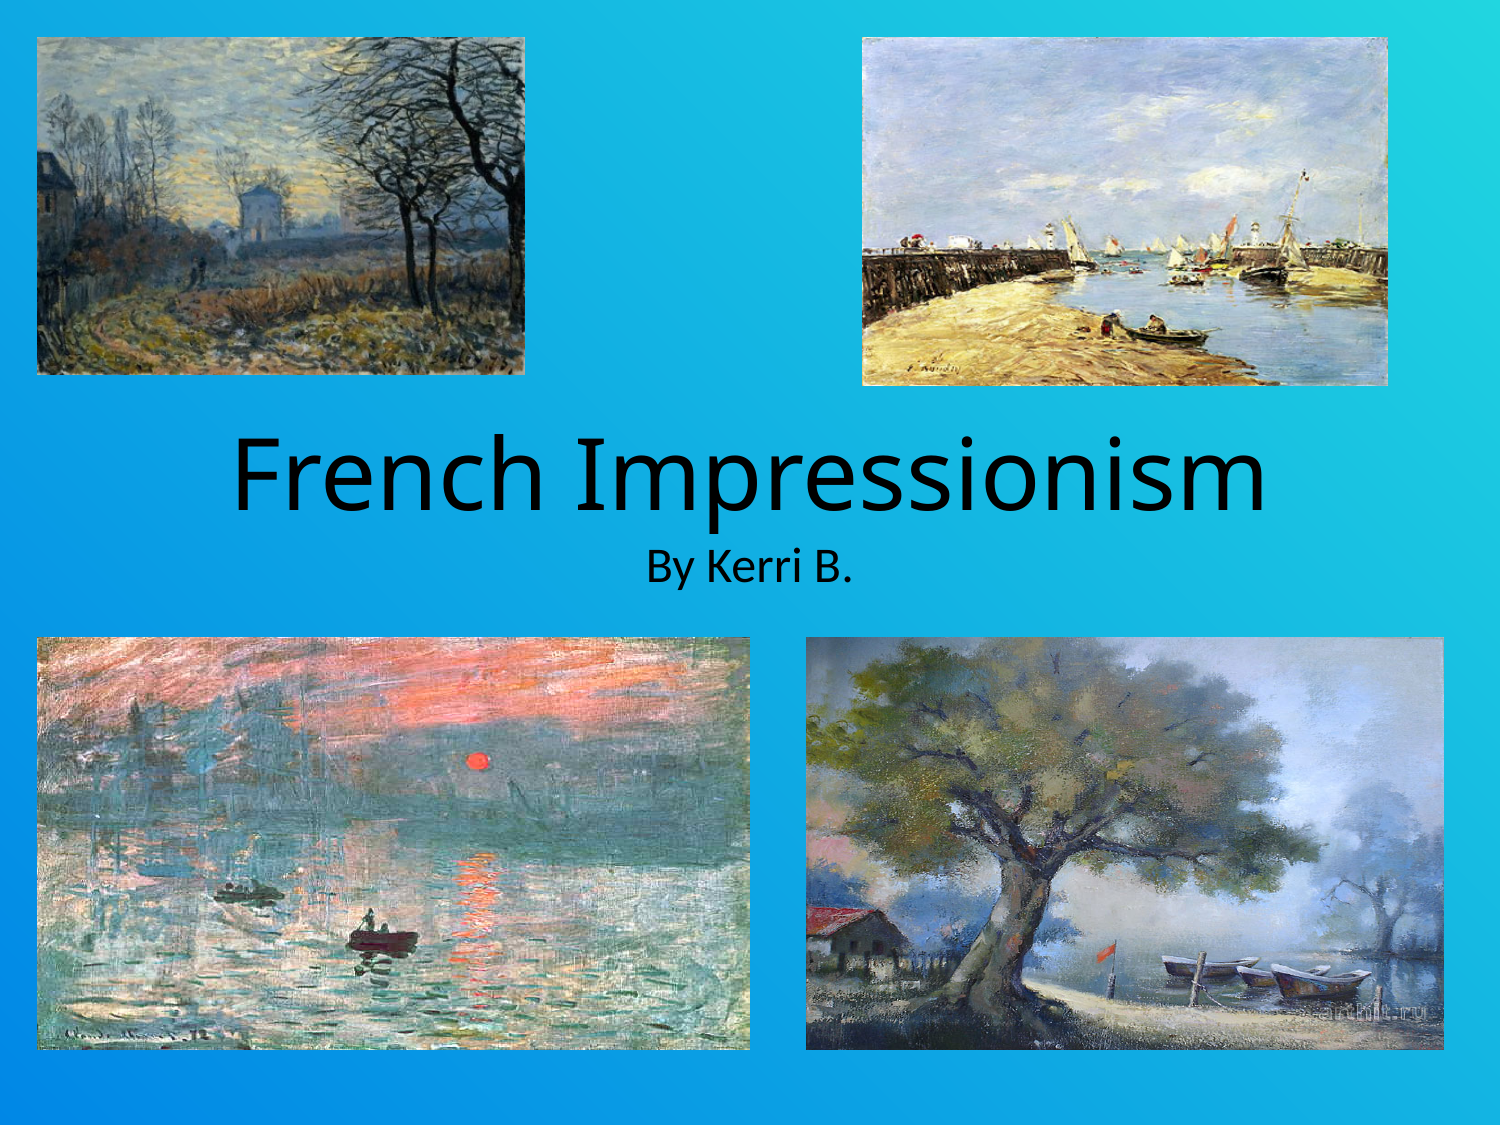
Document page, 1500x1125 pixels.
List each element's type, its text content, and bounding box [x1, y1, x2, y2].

text_box By Kerri B. [225, 525, 1275, 813]
picture [34, 634, 749, 1051]
picture [807, 637, 1477, 1125]
picture [862, 37, 1388, 387]
title French Impressionism [112, 349, 1388, 591]
picture [38, 0, 701, 374]
